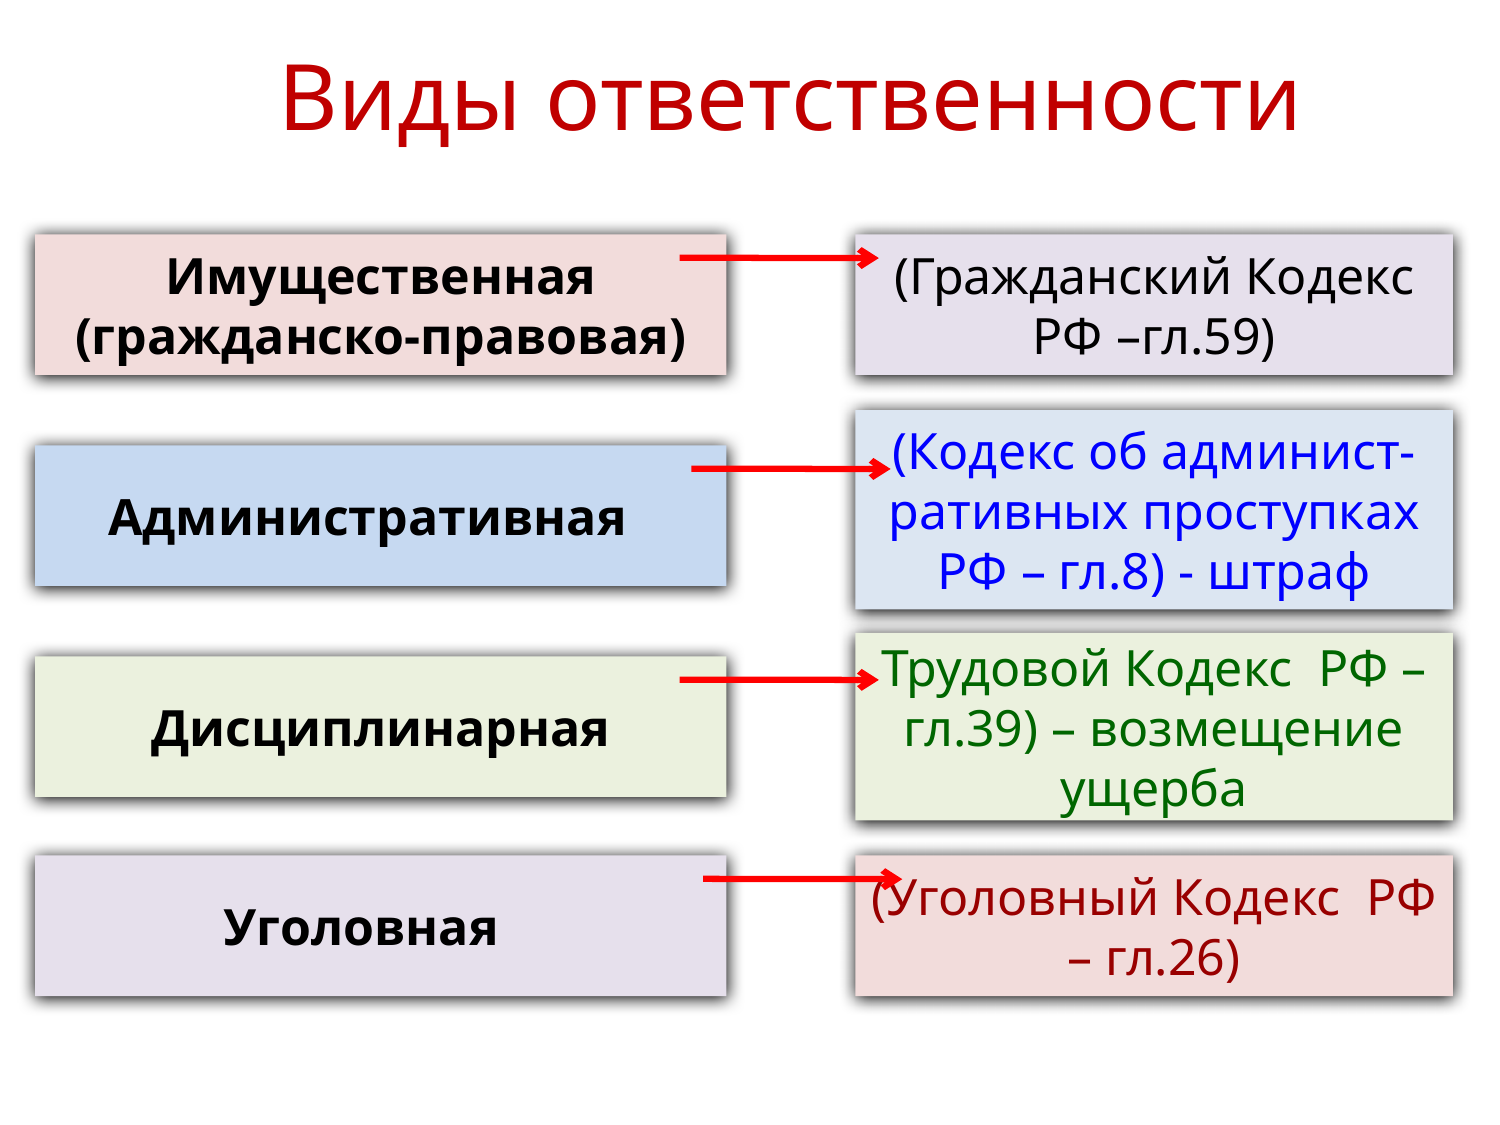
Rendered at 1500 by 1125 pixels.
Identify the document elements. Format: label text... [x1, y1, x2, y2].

text_box Трудовой Кодекс РФ – гл.39) – возмещение ущерба [853, 631, 1455, 822]
title Виды ответственности [82, 0, 1500, 188]
text_box (Уголовный Кодекс РФ – гл.26) [853, 853, 1455, 998]
text_box Уголовная [33, 853, 729, 998]
text_box Имущественная (гражданско-правовая) [33, 232, 729, 377]
text_box Административная [33, 443, 729, 588]
text_box (Гражданский Кодекс РФ –гл.59) [853, 232, 1455, 377]
text_box Дисциплинарная [33, 654, 729, 799]
text_box (Кодекс об админист-ративных проступках РФ – гл.8) - штраф [853, 408, 1455, 611]
